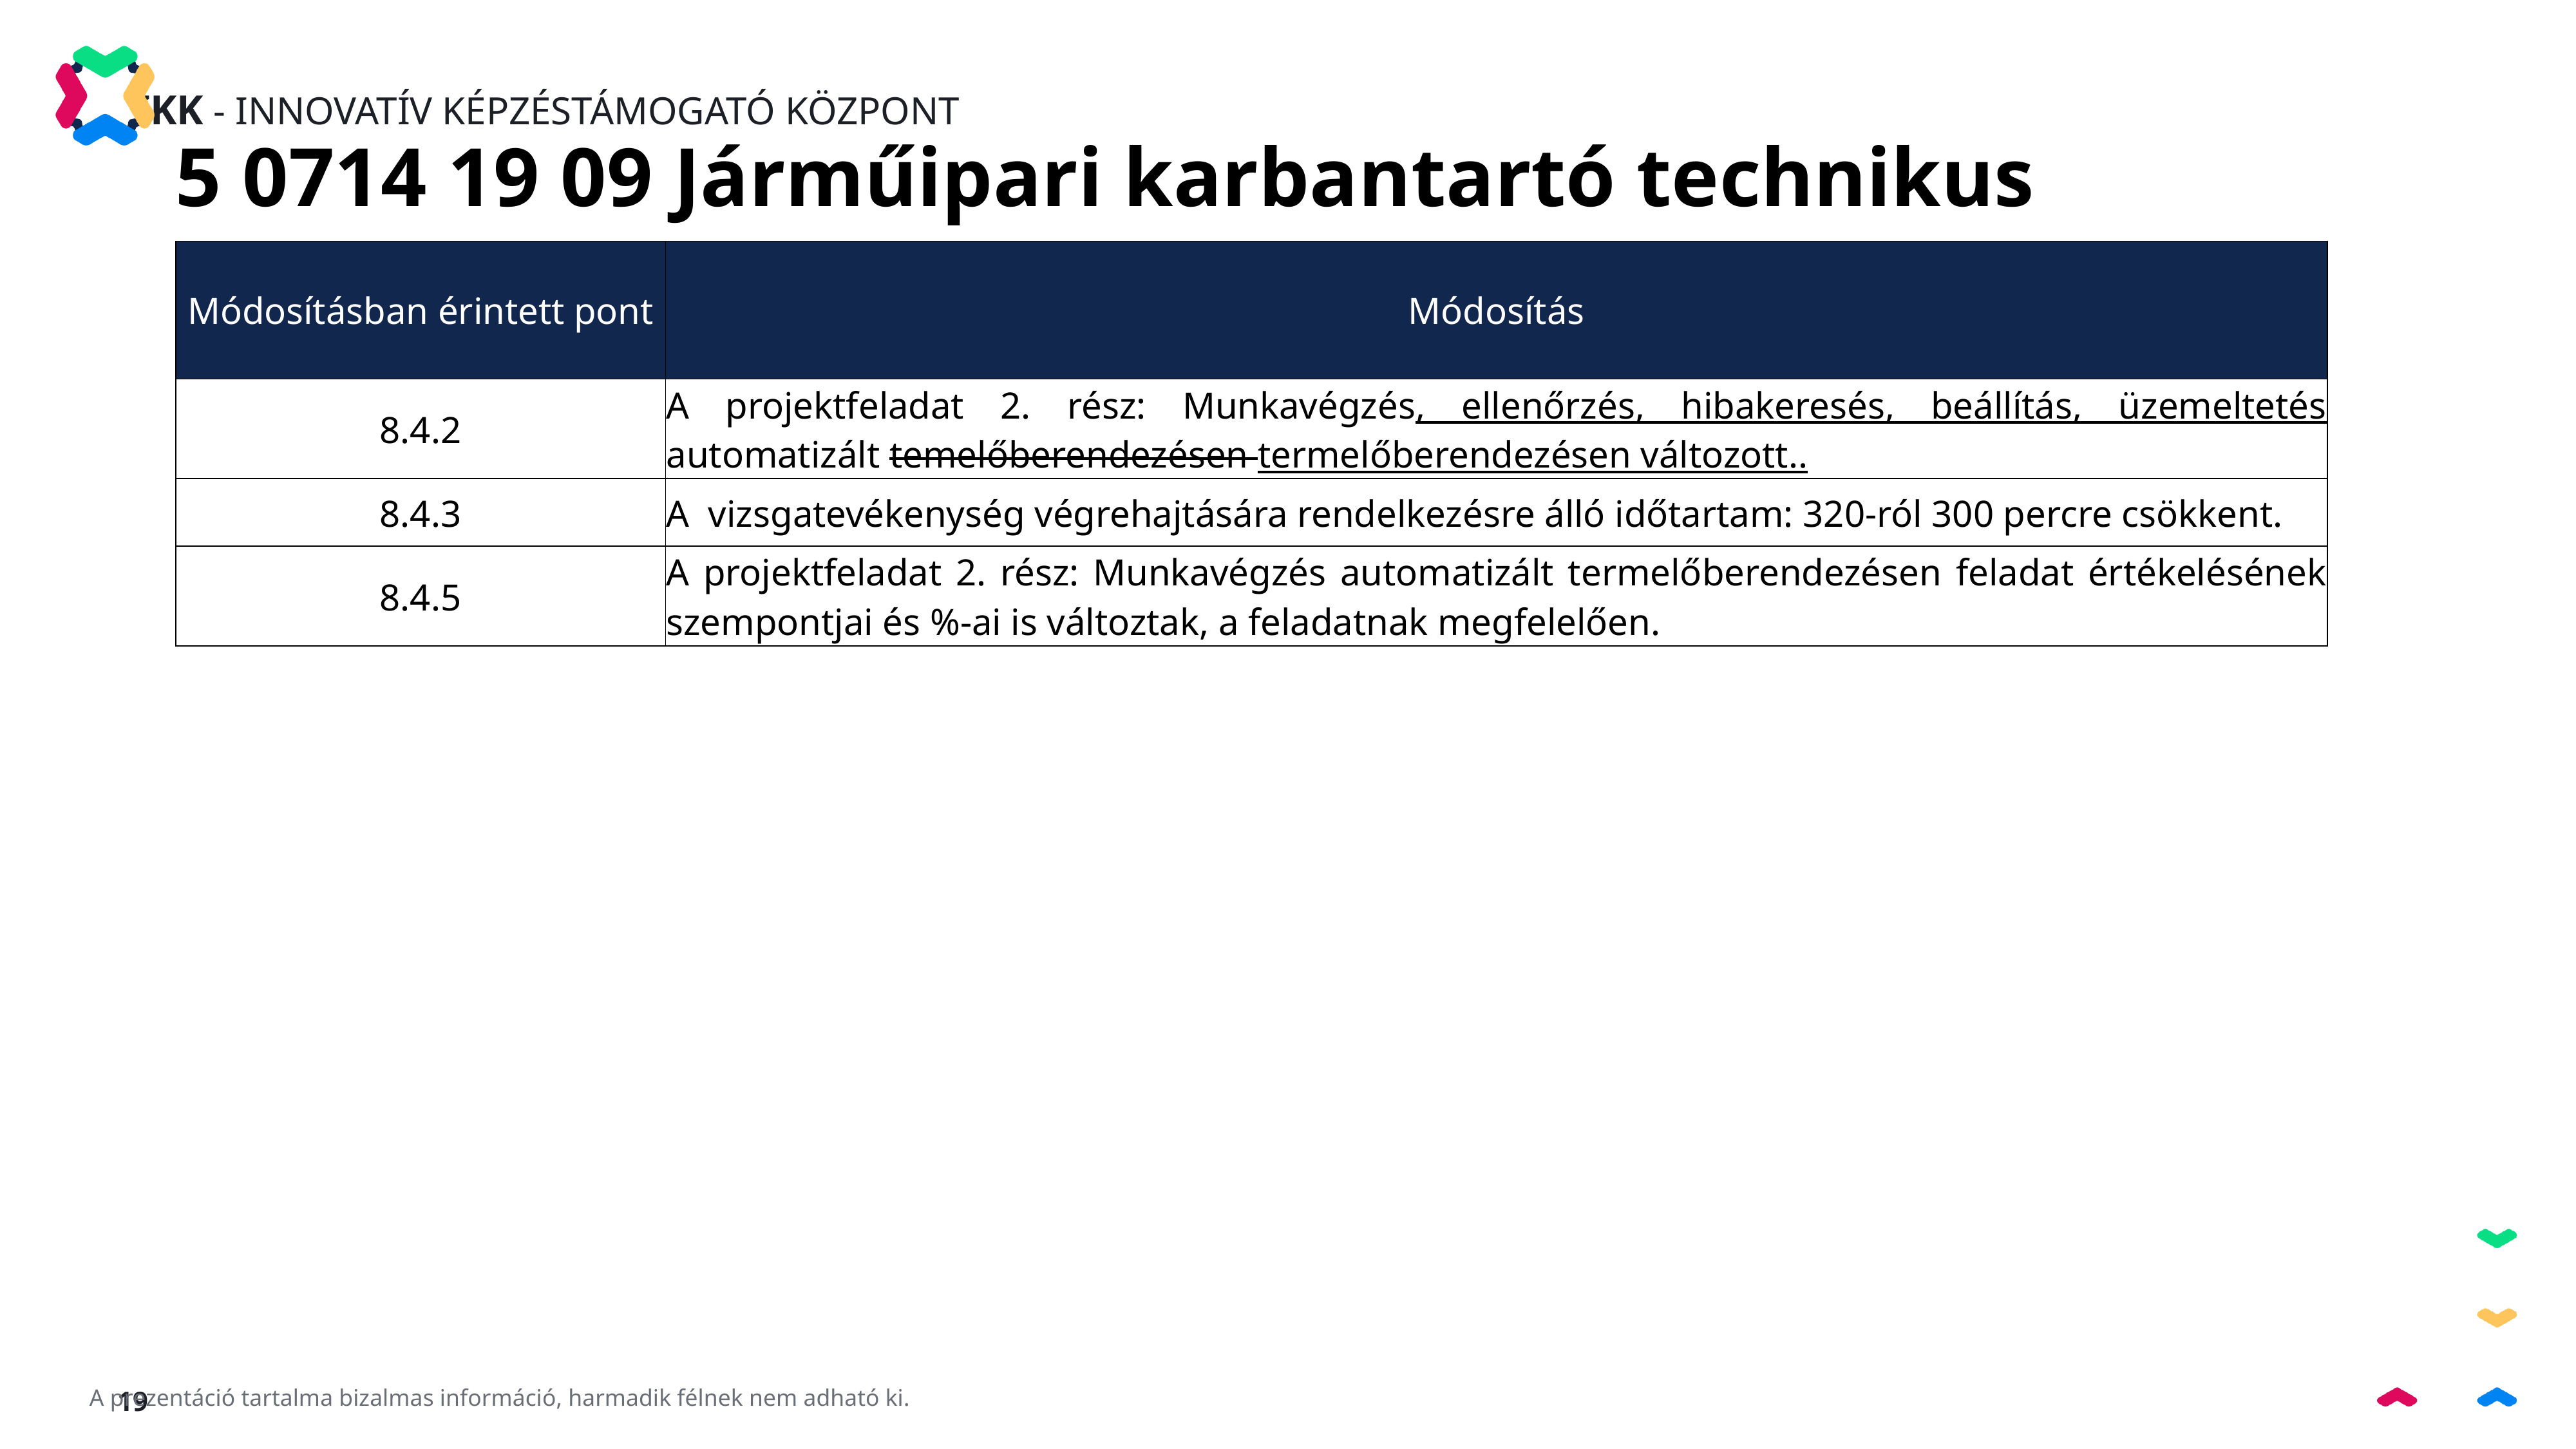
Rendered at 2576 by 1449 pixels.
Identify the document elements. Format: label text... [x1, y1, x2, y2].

table_cell 8.4.3 [176, 479, 665, 545]
picture [55, 46, 155, 146]
table_cell A projektfeladat 2. rész: Munkavégzés automatizált termelőberendezésen feladat értékelésének szempontjai és %-ai is változtak, a feladatnak megfelelően. [666, 547, 2327, 645]
table_cell 8.4.5 [176, 547, 665, 645]
table_header Módosításban érintett pont [176, 242, 665, 379]
list 5 0714 19 09 Járműipari karbantartó technikus [175, 126, 2336, 225]
table_cell A vizsgatevékenység végrehajtására rendelkezésre álló időtartam: 320-ról 300 percre csökkent. [666, 479, 2327, 545]
picture [2377, 1229, 2517, 1406]
table_header Módosítás [666, 242, 2327, 379]
table_cell A projektfeladat 2. rész: Munkavégzés, ellenőrzés, hibakeresés, beállítás, üzemeltetés automatizált temelőberendezésen termelőberendezésen változott.. [666, 379, 2327, 478]
table_cell 8.4.2 [176, 379, 665, 478]
